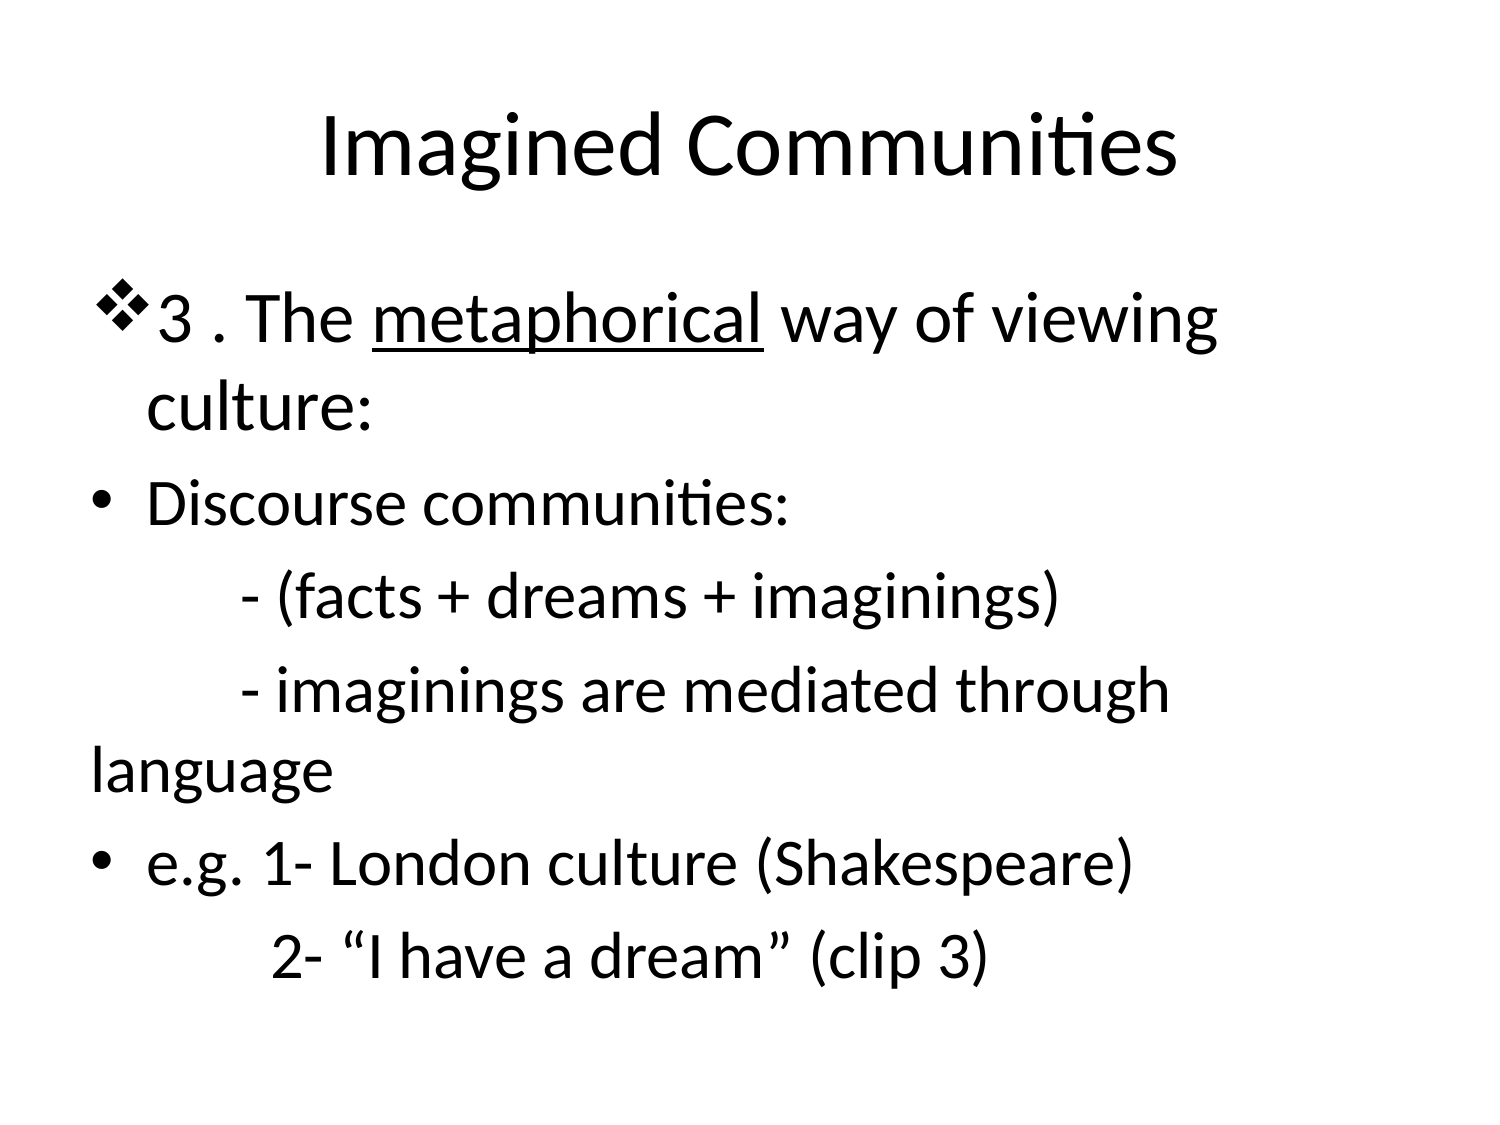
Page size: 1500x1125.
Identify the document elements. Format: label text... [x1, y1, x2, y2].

title Imagined Communities [75, 45, 1425, 233]
list 3 . The metaphorical way of viewing culture: Discourse communities: - (facts + dreams + imaginings) - imaginings are mediated through language e.g. 1- London culture (Shakespeare) 2- “I have a dream” (clip 3) [75, 262, 1425, 1005]
